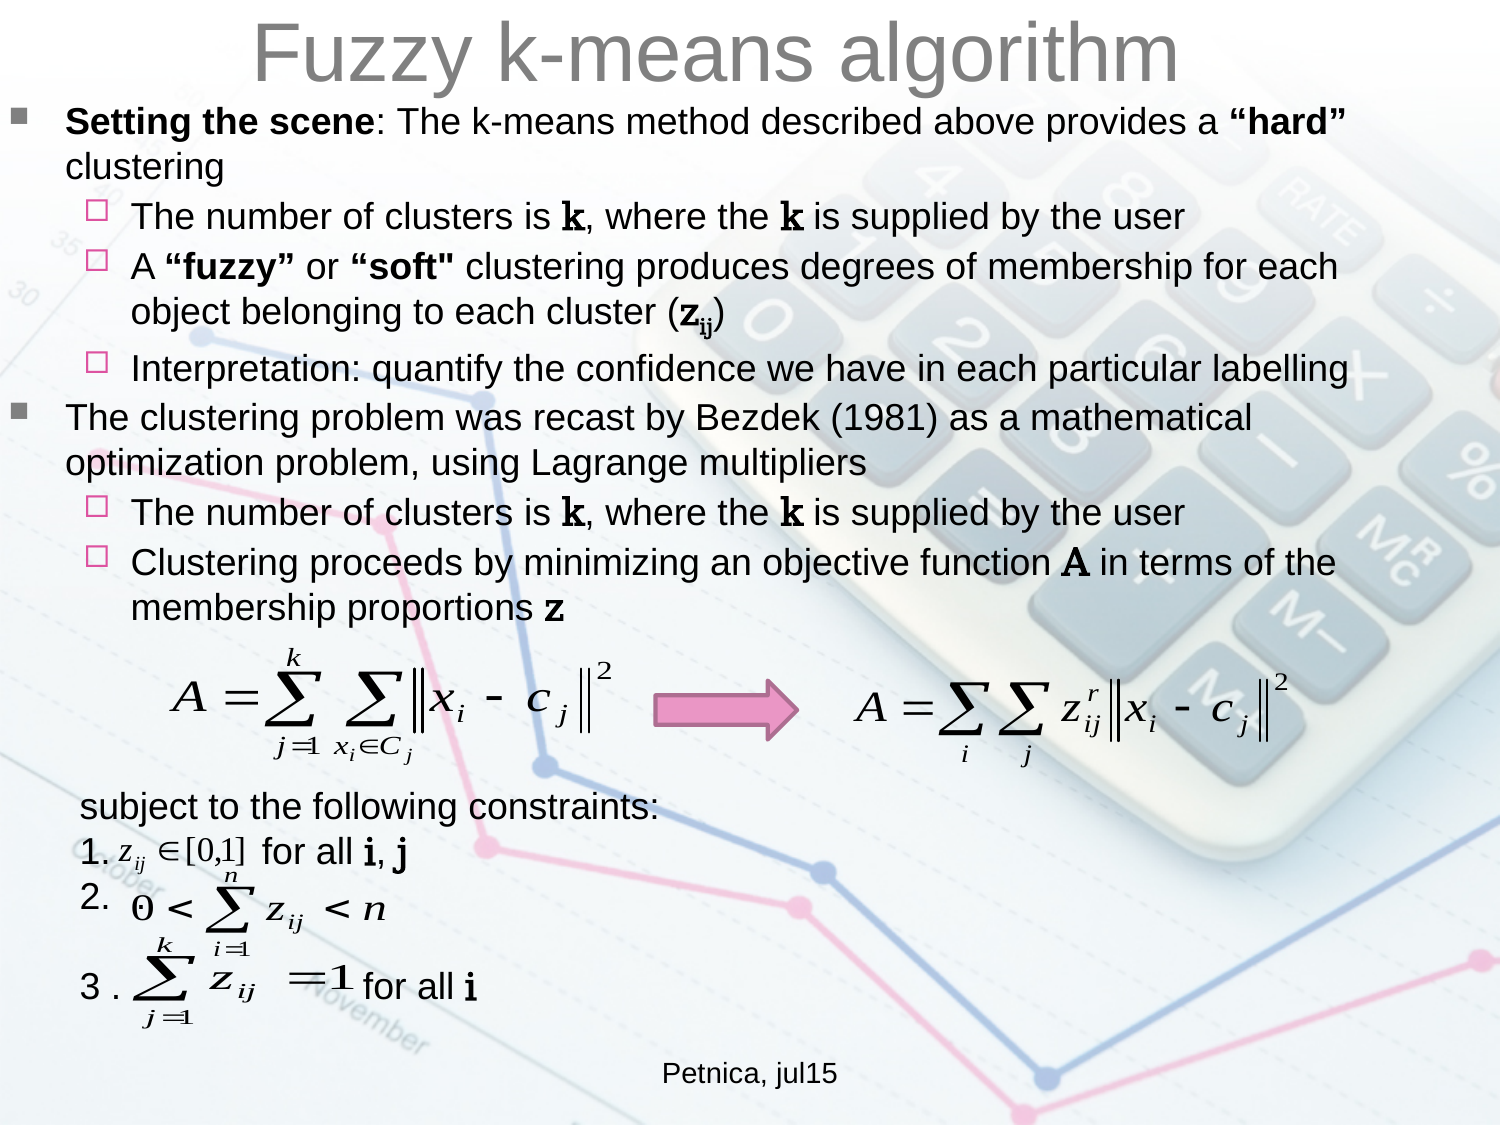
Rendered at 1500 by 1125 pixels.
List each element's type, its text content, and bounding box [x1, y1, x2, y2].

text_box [123, 857, 396, 965]
text_box Setting the scene: The k-means method described above provides a “hard” clustering The number of clusters is k, where the k is supplied by the user A “fuzzy” or “soft" clustering produces degrees of membership for each object belonging to each cluster (zij) Interpretation: quantify the confidence we have in each particular labelling [0, 89, 1441, 220]
text_box subject to the following constraints: for all i, j . 3 . for all i [64, 775, 1353, 1015]
text_box [653, 678, 800, 742]
picture [0, 1, 1500, 1125]
text_box Fuzzy k-means algorithm [41, 7, 1392, 89]
text_box The clustering problem was recast by Bezdek (1981) as a mathematical optimization problem, using Lagrange multipliers The number of clusters is k, where the k is supplied by the user Clustering proceeds by minimizing an objective function A in terms of the membership proportions z [0, 385, 1441, 516]
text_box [159, 633, 633, 776]
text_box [123, 928, 361, 1036]
footer Petnica, jul15 [454, 1046, 1046, 1099]
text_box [844, 645, 1306, 776]
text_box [111, 826, 250, 882]
